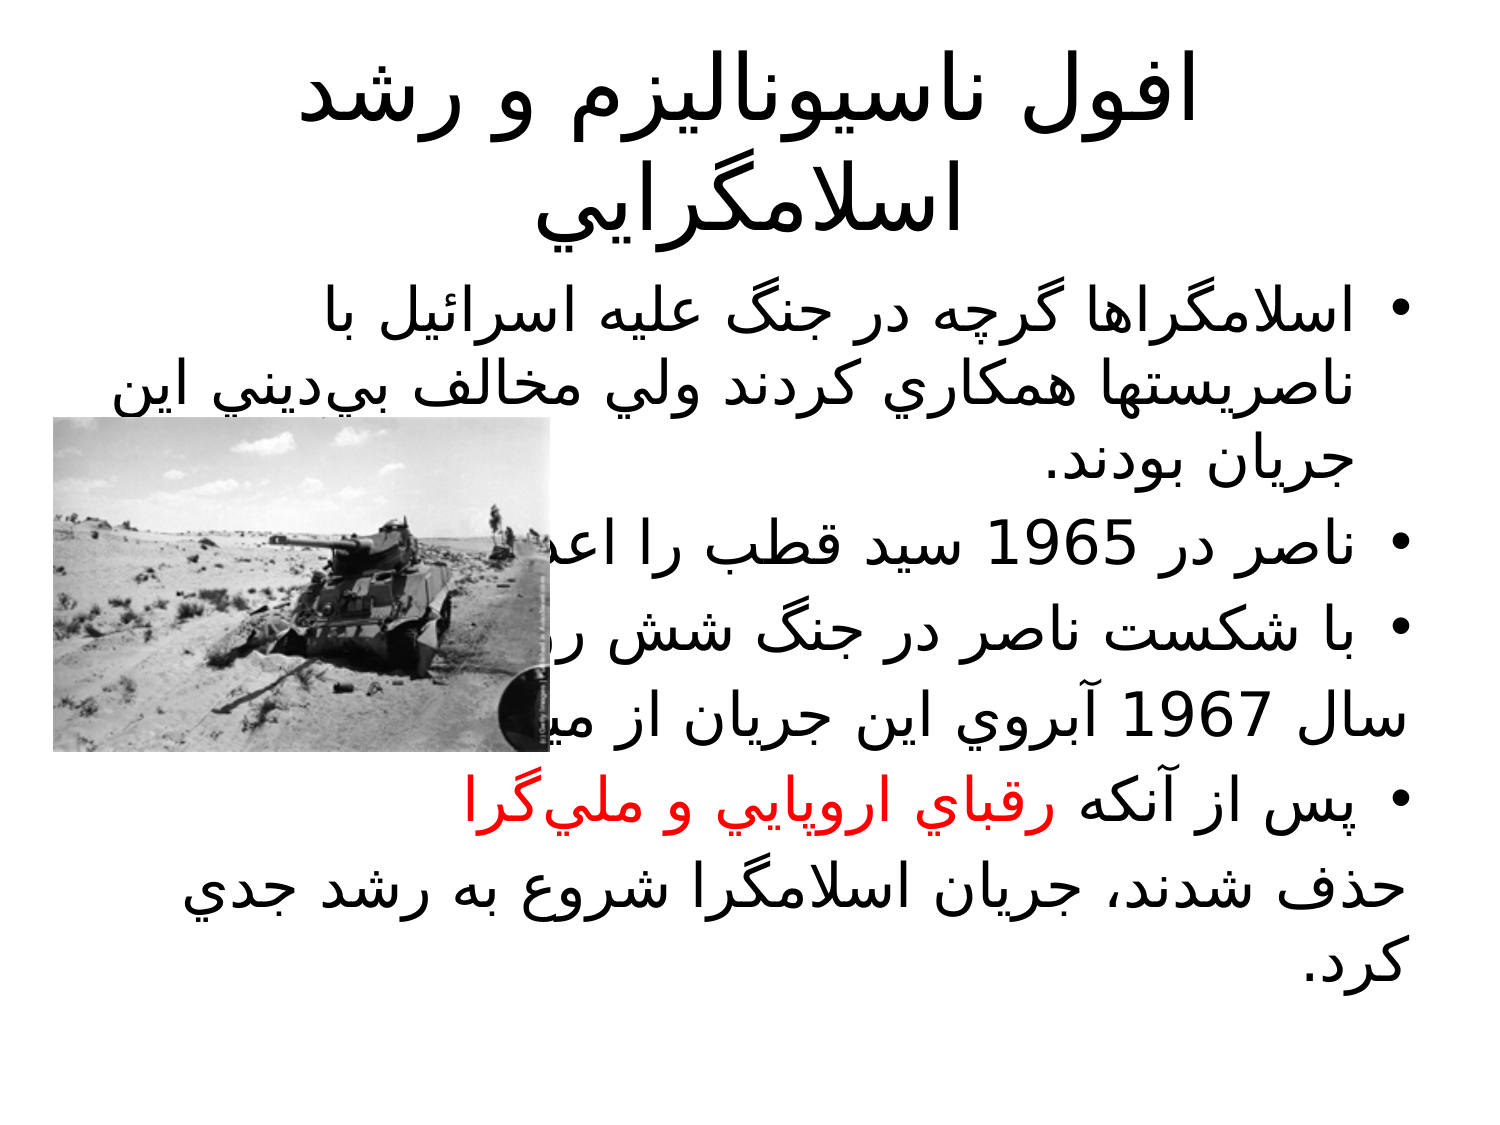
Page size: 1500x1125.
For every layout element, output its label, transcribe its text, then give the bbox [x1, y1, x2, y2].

list اسلامگراها گرچه در جنگ عليه اسرائيل با ناصريستها همكاري كردند ولي مخالف بي‌ديني اين جريان بودند. ناصر در 1965 سيد قطب را اعدام كرد! با شكست ناصر در جنگ شش روزه در سال 1967 آبروي اين جريان از ميان رفت! پس از آنكه رقباي اروپايي و ملي‌گرا حذف شدند، جريان اسلامگرا شروع به رشد جدي كرد. [75, 262, 1425, 1005]
title افول ناسيوناليزم و رشد اسلامگرايي [75, 45, 1425, 233]
picture [52, 417, 550, 752]
